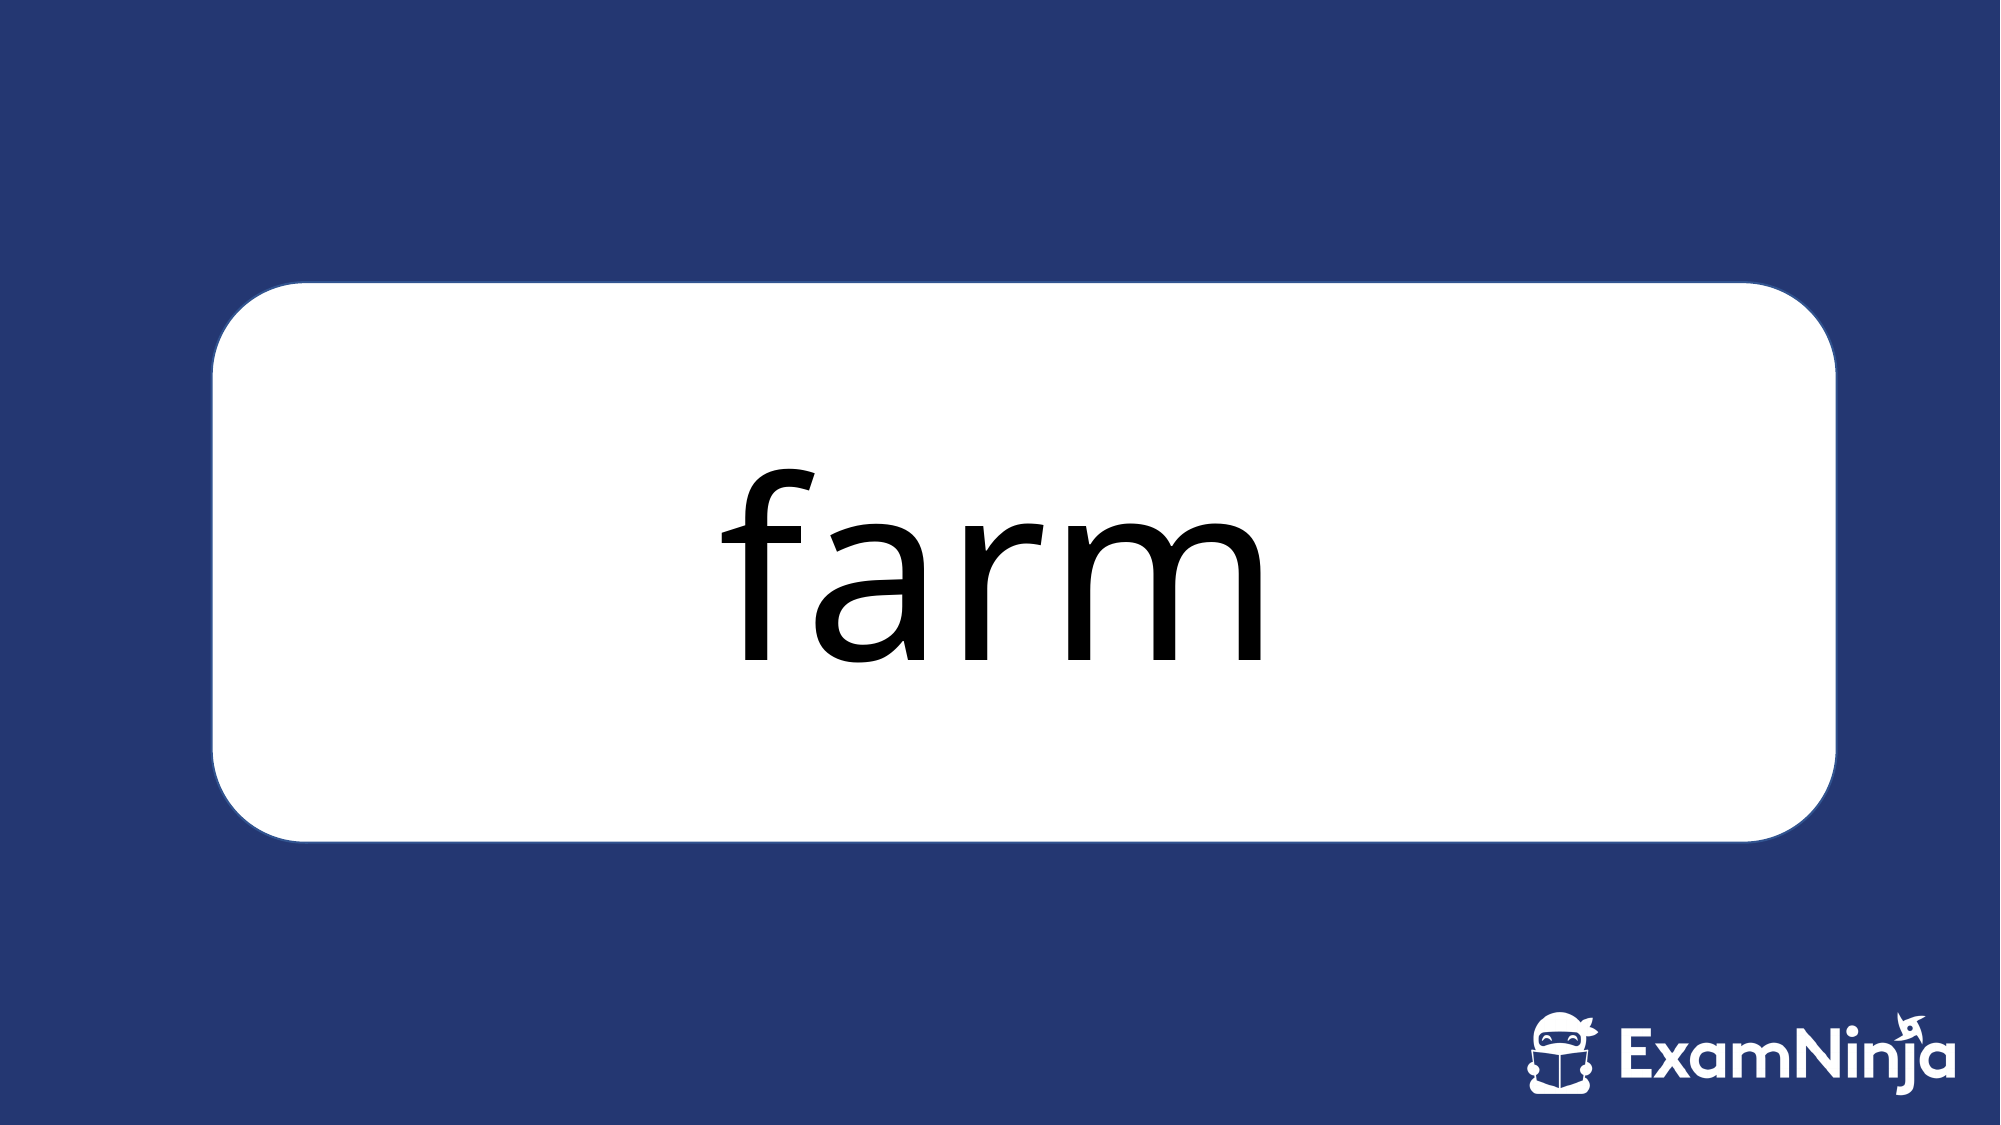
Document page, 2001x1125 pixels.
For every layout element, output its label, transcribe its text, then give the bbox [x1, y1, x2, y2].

text_box farm [143, 403, 1857, 719]
text_box [210, 281, 1838, 403]
text_box [210, 719, 1838, 844]
picture [1501, 1003, 1979, 1102]
